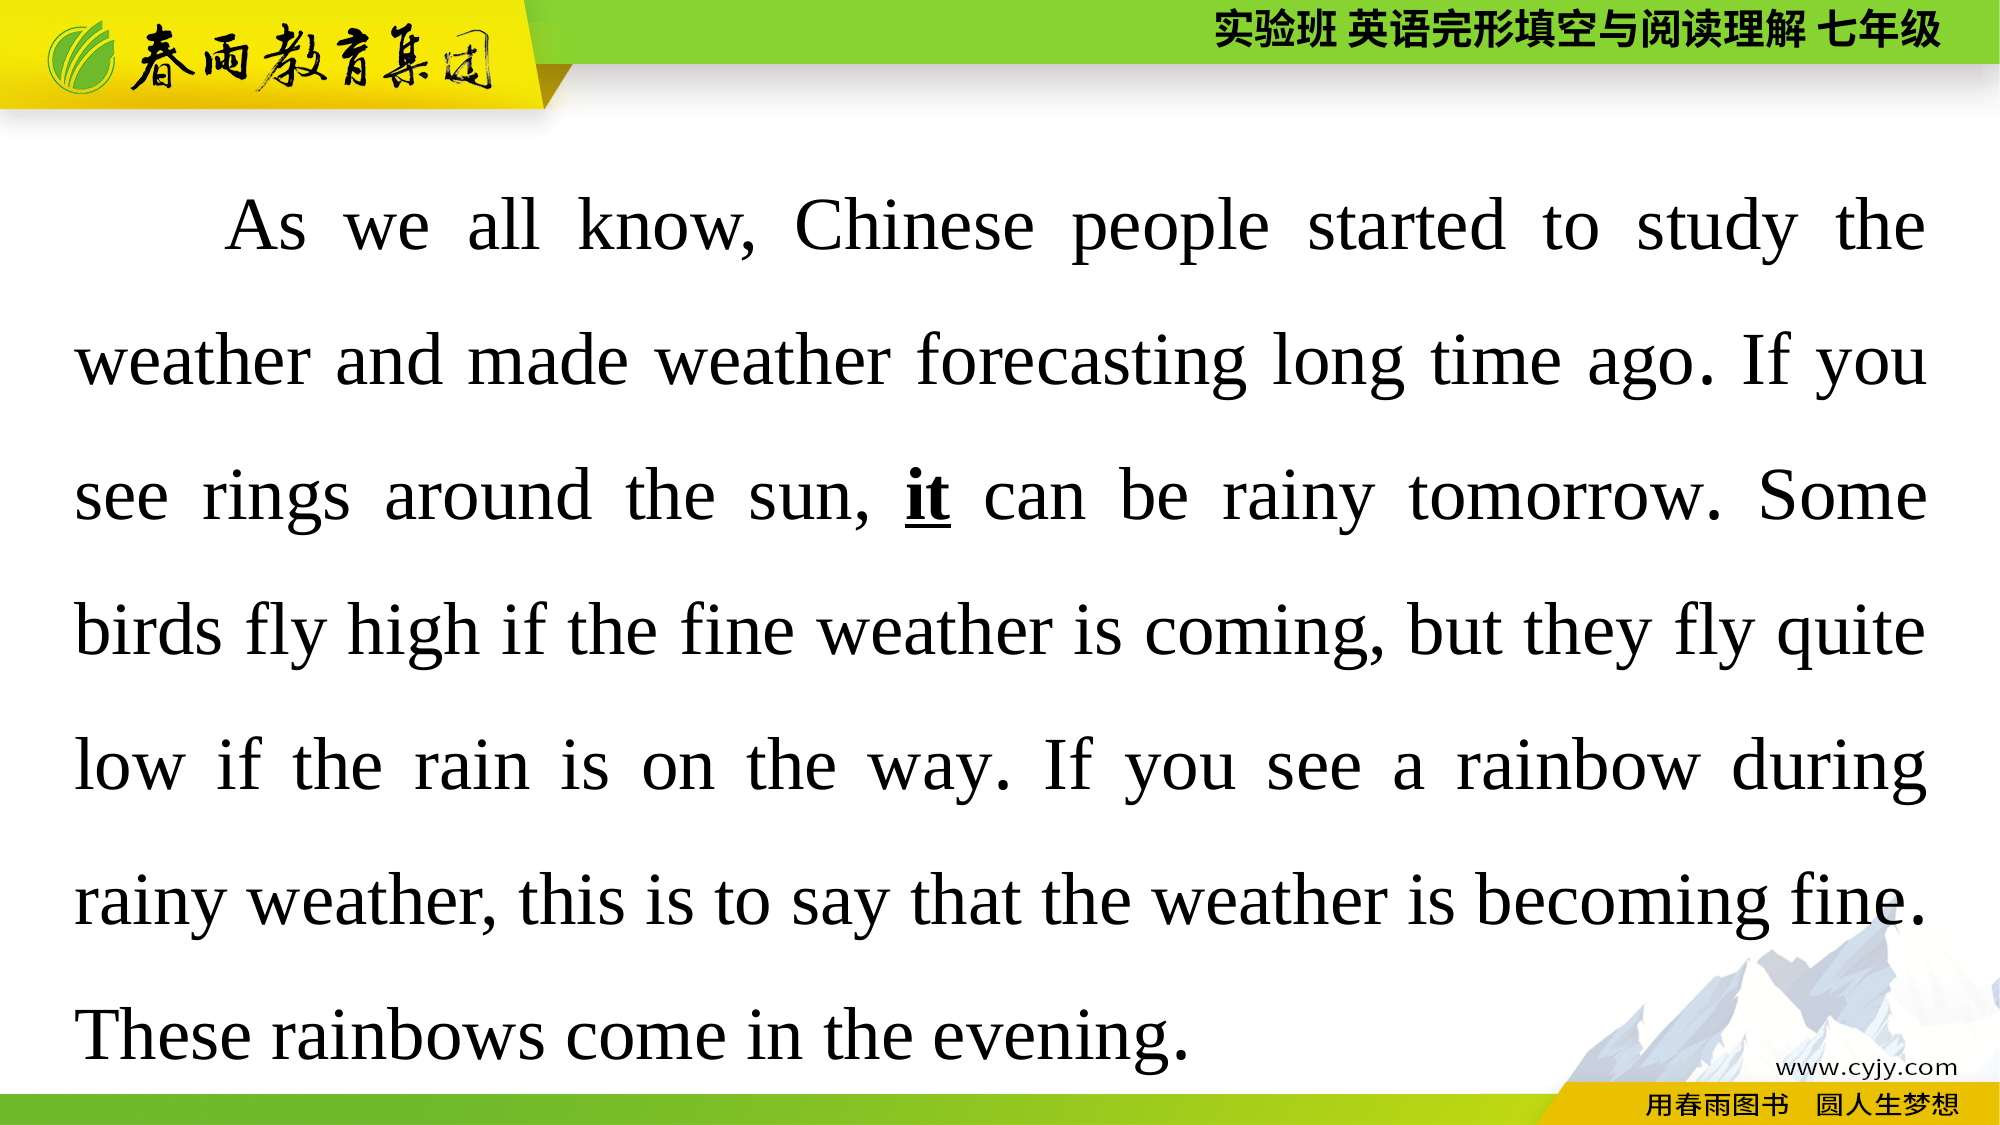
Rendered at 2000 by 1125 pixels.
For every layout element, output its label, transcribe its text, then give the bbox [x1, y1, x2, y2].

list As we all know, Chinese people started to study the weather and made weather forecasting long time ago. If you see rings around the sun, it can be rainy tomorrow. Some birds fly high if the fine weather is coming, but they fly quite low if the rain is on the way. If you see a rainbow during rainy weather, this is to say that the weather is becoming fine. These rainbows come in the evening. [59, 122, 1944, 1092]
picture [0, 0, 2000, 1125]
